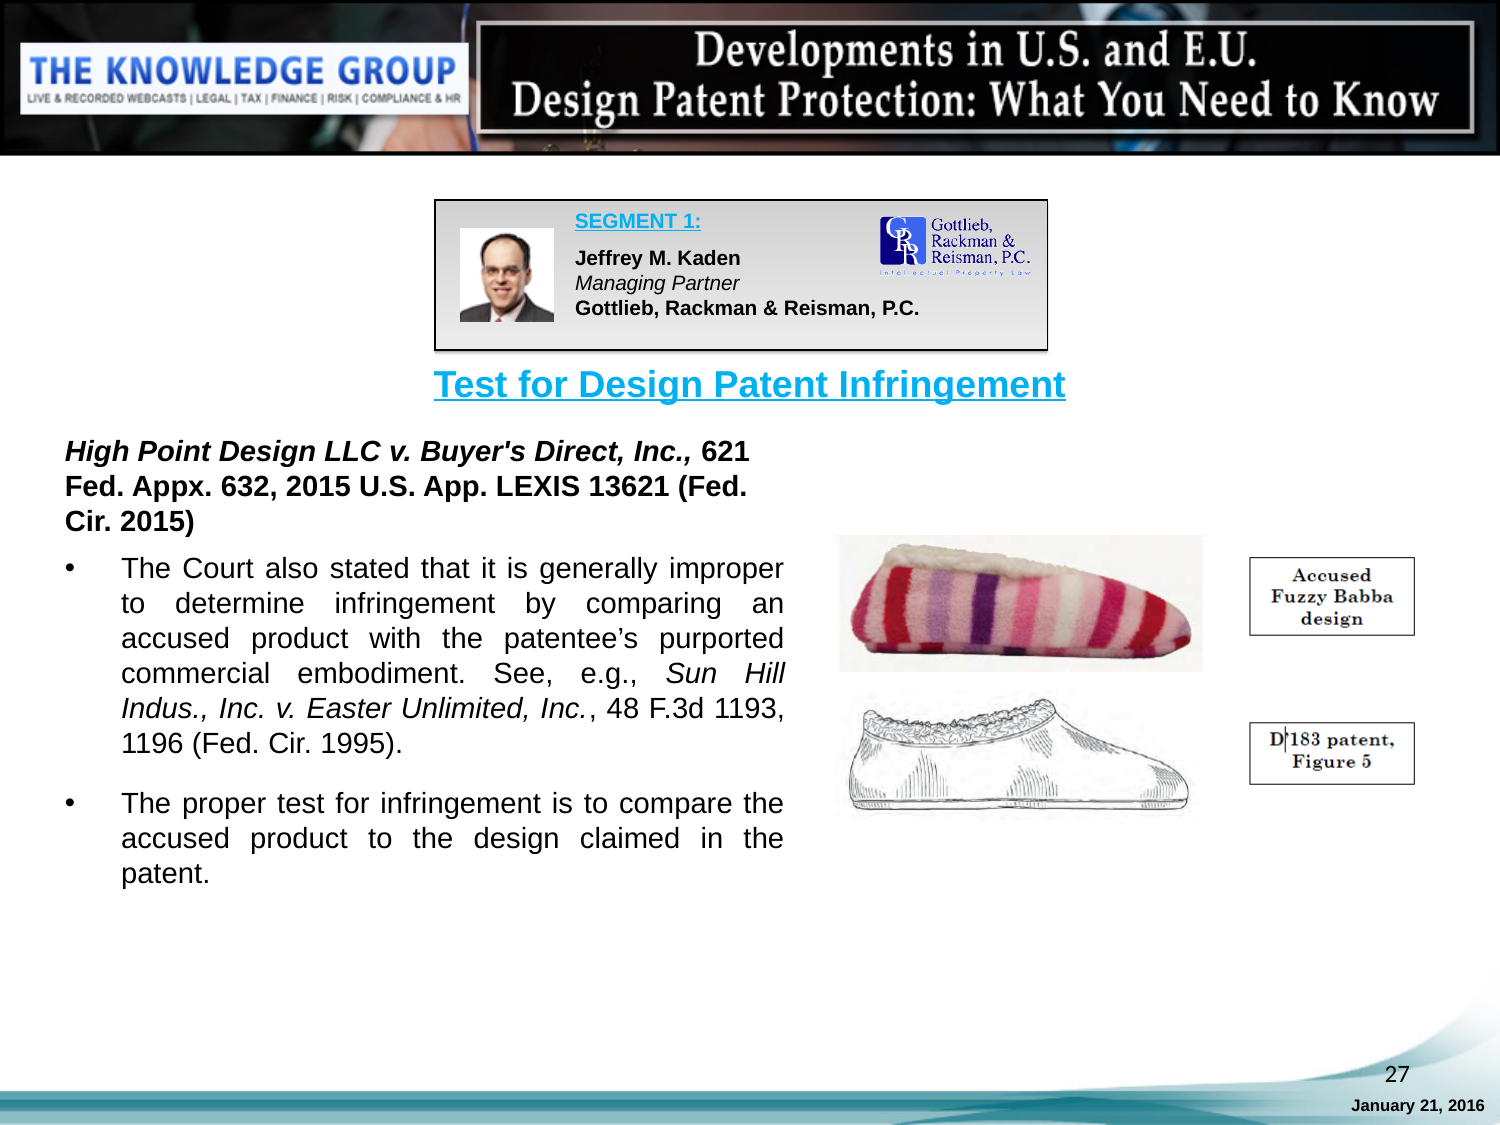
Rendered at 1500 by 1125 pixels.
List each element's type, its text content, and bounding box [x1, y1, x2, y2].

text_box January 21, 2016 [1100, 1087, 1500, 1123]
text_box Test for Design Patent Infringement [0, 352, 1500, 412]
text_box High Point Design LLC v. Buyer's Direct, Inc., 621 Fed. Appx. 632, 2015 U.S. App. LEXIS 13621 (Fed. Cir. 2015) The Court also stated that it is generally improper to determine infringement by comparing an accused product with the patentee’s purported commercial embodiment. See, e.g., Sun Hill Indus., Inc. v. Easter Unlimited, Inc., 48 F.3d 1193, 1196 (Fed. Cir. 1995). The proper test for infringement is to compare the accused product to the design claimed in the patent. [49, 424, 800, 897]
picture [0, 0, 1500, 352]
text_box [434, 199, 1048, 351]
picture [0, 412, 1500, 1125]
slide_number 27 [1074, 1042, 1425, 1103]
